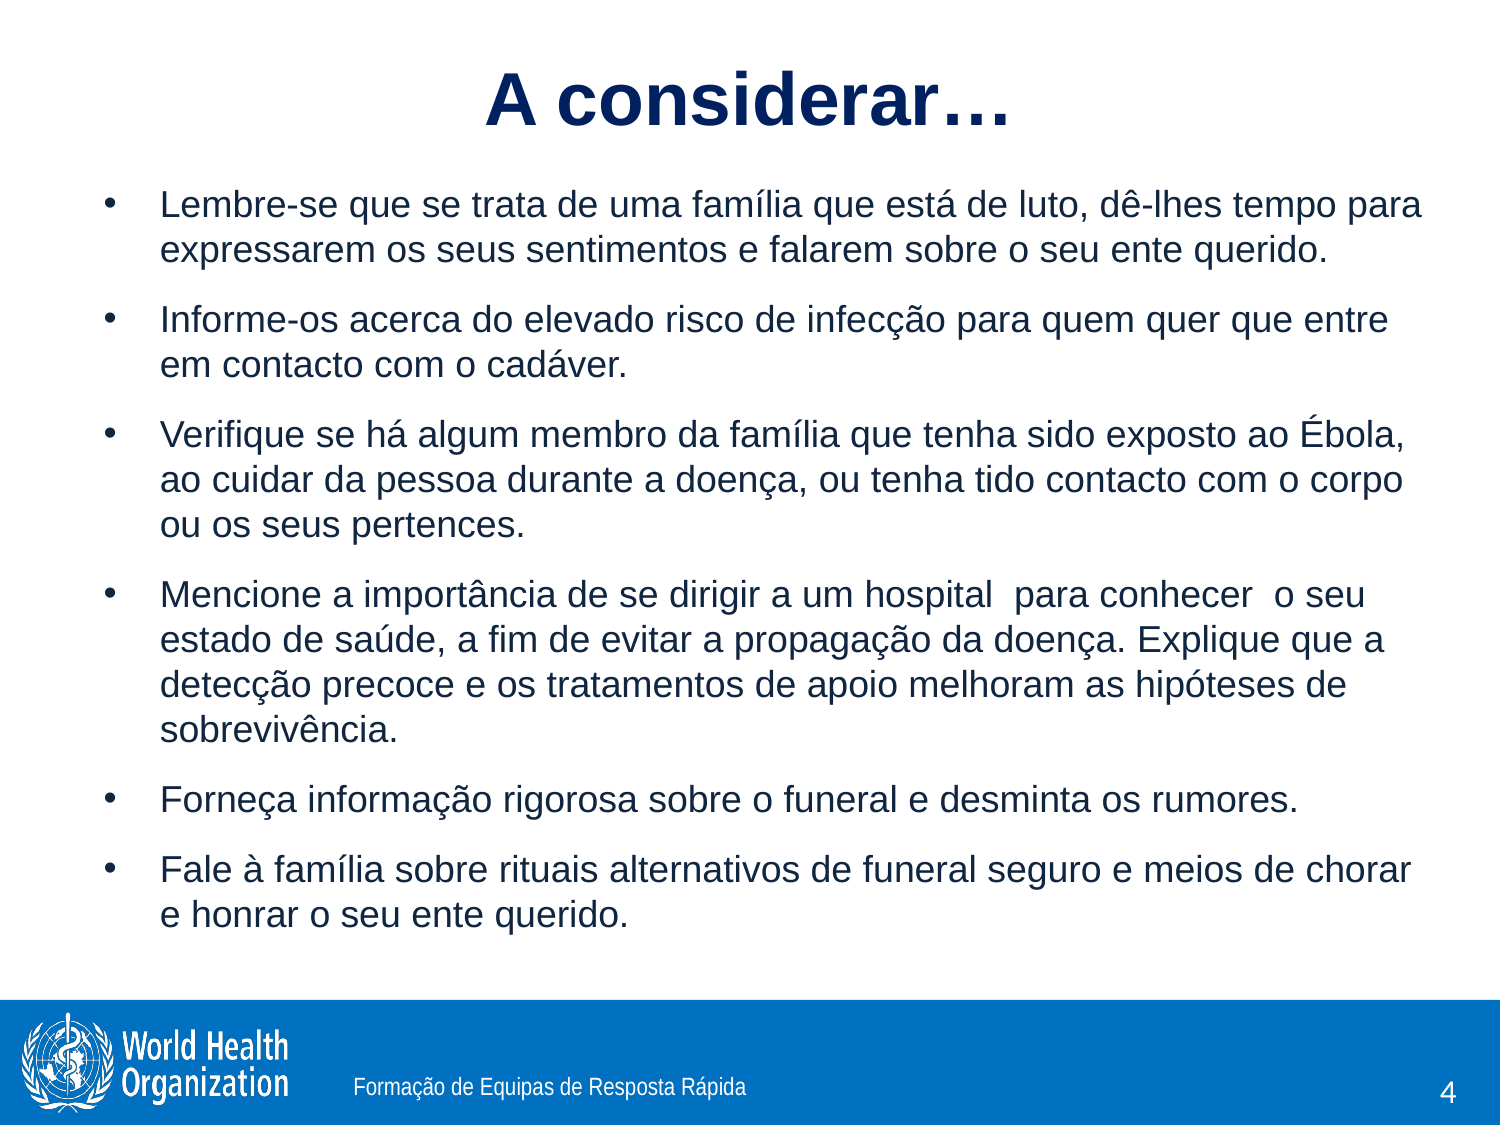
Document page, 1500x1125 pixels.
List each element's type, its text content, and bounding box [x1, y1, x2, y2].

title A considerar… [75, 30, 1425, 161]
picture [21, 1012, 288, 1113]
list Lembre-se que se trata de uma família que está de luto, dê-lhes tempo para expressarem os seus sentimentos e falarem sobre o seu ente querido. Informe-os acerca do elevado risco de infecção para quem quer que entre em contacto com o cadáver. Verifique se há algum membro da família que tenha sido exposto ao Ébola, ao cuidar da pessoa durante a doença, ou tenha tido contacto com o corpo ou os seus pertences. Mencione a importância de se dirigir a um hospital para conhecer o seu estado de saúde, a fim de evitar a propagação da doença. Explique que a detecção precoce e os tratamentos de apoio melhoram as hipóteses de sobrevivência. Forneça informação rigorosa sobre o funeral e desminta os rumores. Fale à família sobre rituais alternativos de funeral seguro e meios de chorar e honrar o seu ente querido. [88, 172, 1439, 965]
